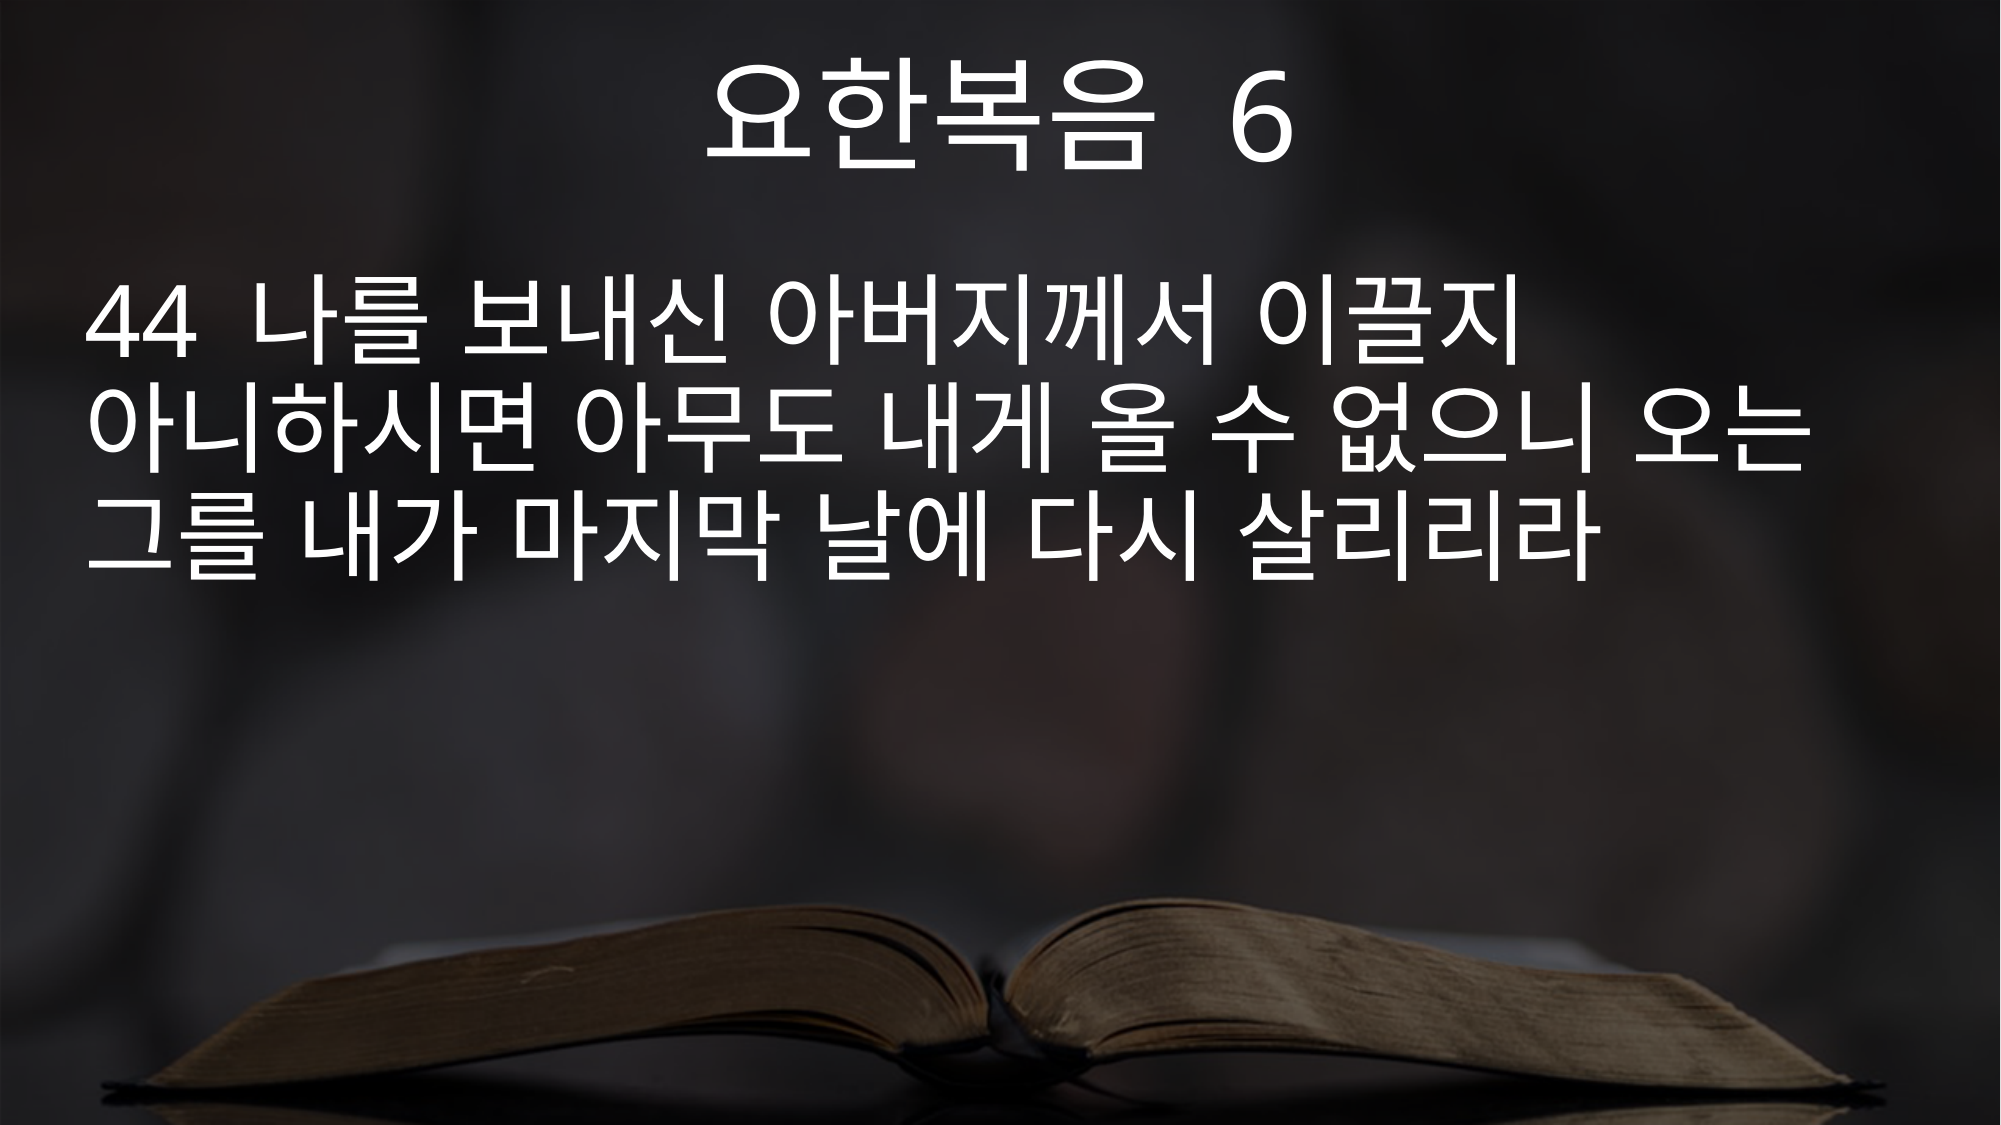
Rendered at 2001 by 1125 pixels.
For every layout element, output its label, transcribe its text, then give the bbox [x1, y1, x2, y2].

list 44 나를 보내신 아버지께서 이끌지 아니하시면 아무도 내게 올 수 없으니 오는 그를 내가 마지막 날에 다시 살리리라 [69, 263, 1953, 423]
picture [0, 0, 2001, 1125]
footer 요한복음 6 [0, 32, 2000, 192]
